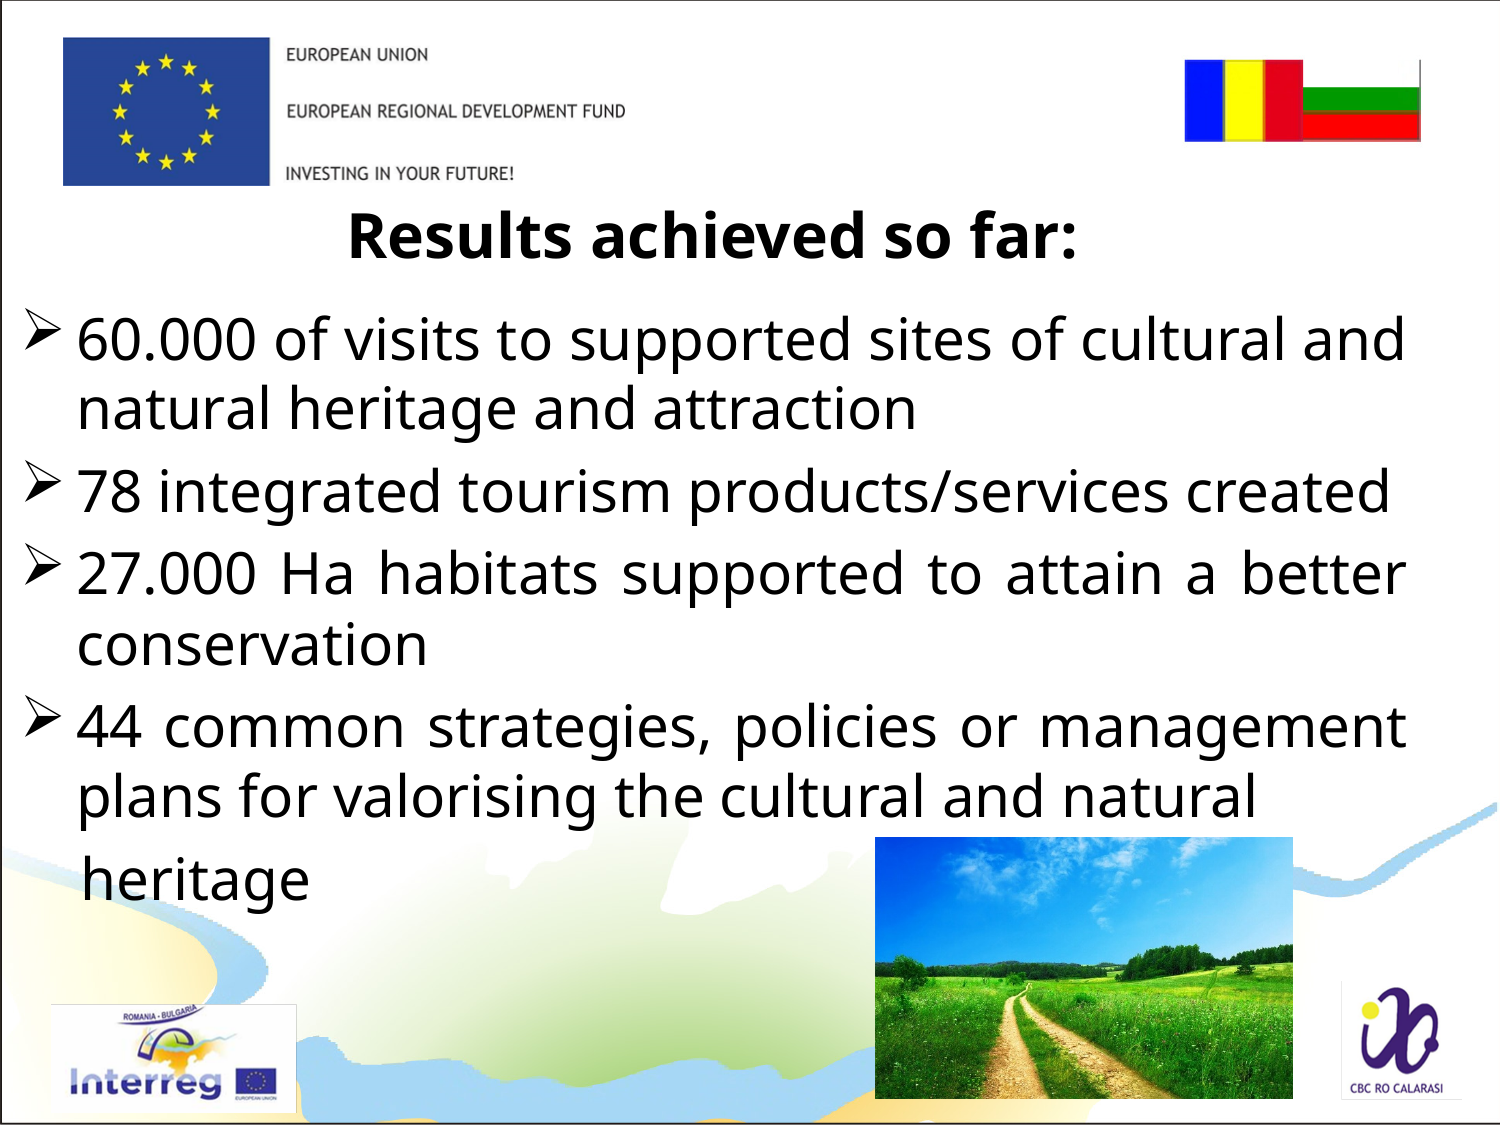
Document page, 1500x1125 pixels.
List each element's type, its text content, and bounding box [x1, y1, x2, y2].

picture [0, 0, 1500, 1125]
text_box Results achieved so far: 60.000 of visits to supported sites of cultural and natural heritage and attraction 78 integrated tourism products/services created 27.000 Ha habitats supported to attain a better conservation 44 common strategies, policies or management plans for valorising the cultural and natural heritage [2, 188, 1423, 996]
